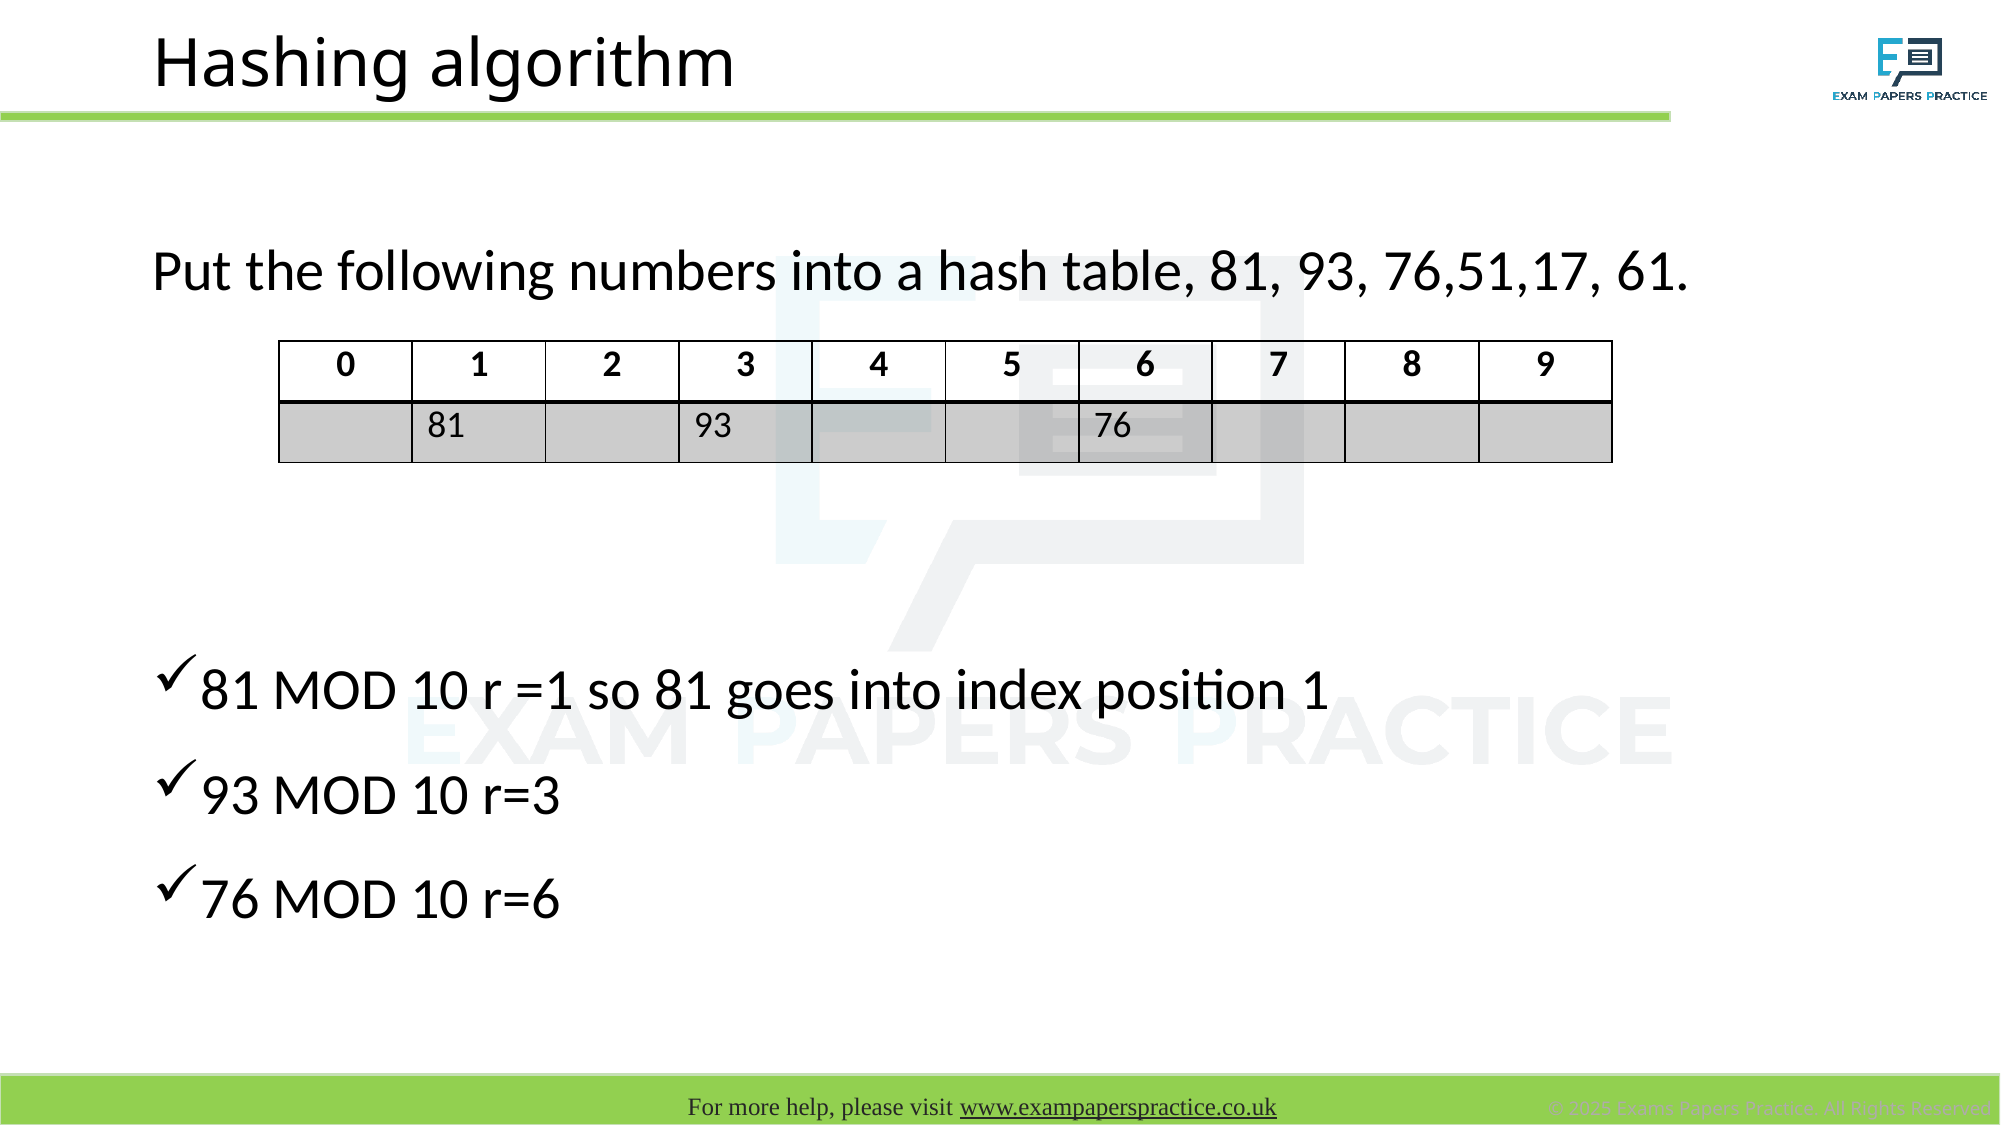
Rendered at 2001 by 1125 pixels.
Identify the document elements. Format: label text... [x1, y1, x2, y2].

table_header 9 [1480, 342, 1611, 400]
title Hashing algorithm [137, 59, 1863, 70]
table_cell [280, 404, 411, 462]
table_header 1 [413, 342, 545, 400]
table_cell [1213, 404, 1344, 462]
table_cell [1480, 404, 1611, 462]
table_cell [813, 404, 945, 462]
table_header 7 [1213, 342, 1344, 400]
table_cell [1346, 404, 1478, 462]
table_header 5 [946, 342, 1078, 400]
table_cell [546, 404, 678, 462]
table_header 6 [1080, 342, 1211, 400]
table_header 2 [546, 342, 678, 400]
table_cell 93 [680, 404, 811, 462]
table_cell 81 [413, 404, 545, 462]
table_header 3 [680, 342, 811, 400]
table_header 4 [813, 342, 945, 400]
table_header 8 [1346, 342, 1478, 400]
table_cell [946, 404, 1078, 462]
table_header 0 [280, 342, 411, 400]
list Put the following numbers into a hash table, 81, 93, 76,51,17, 61. 81 MOD 10 r =1 so 81 goes into index position 1 93 MOD 10 r=3 76 MOD 10 r=6 [137, 211, 1863, 997]
table_cell 76 [1080, 404, 1211, 462]
